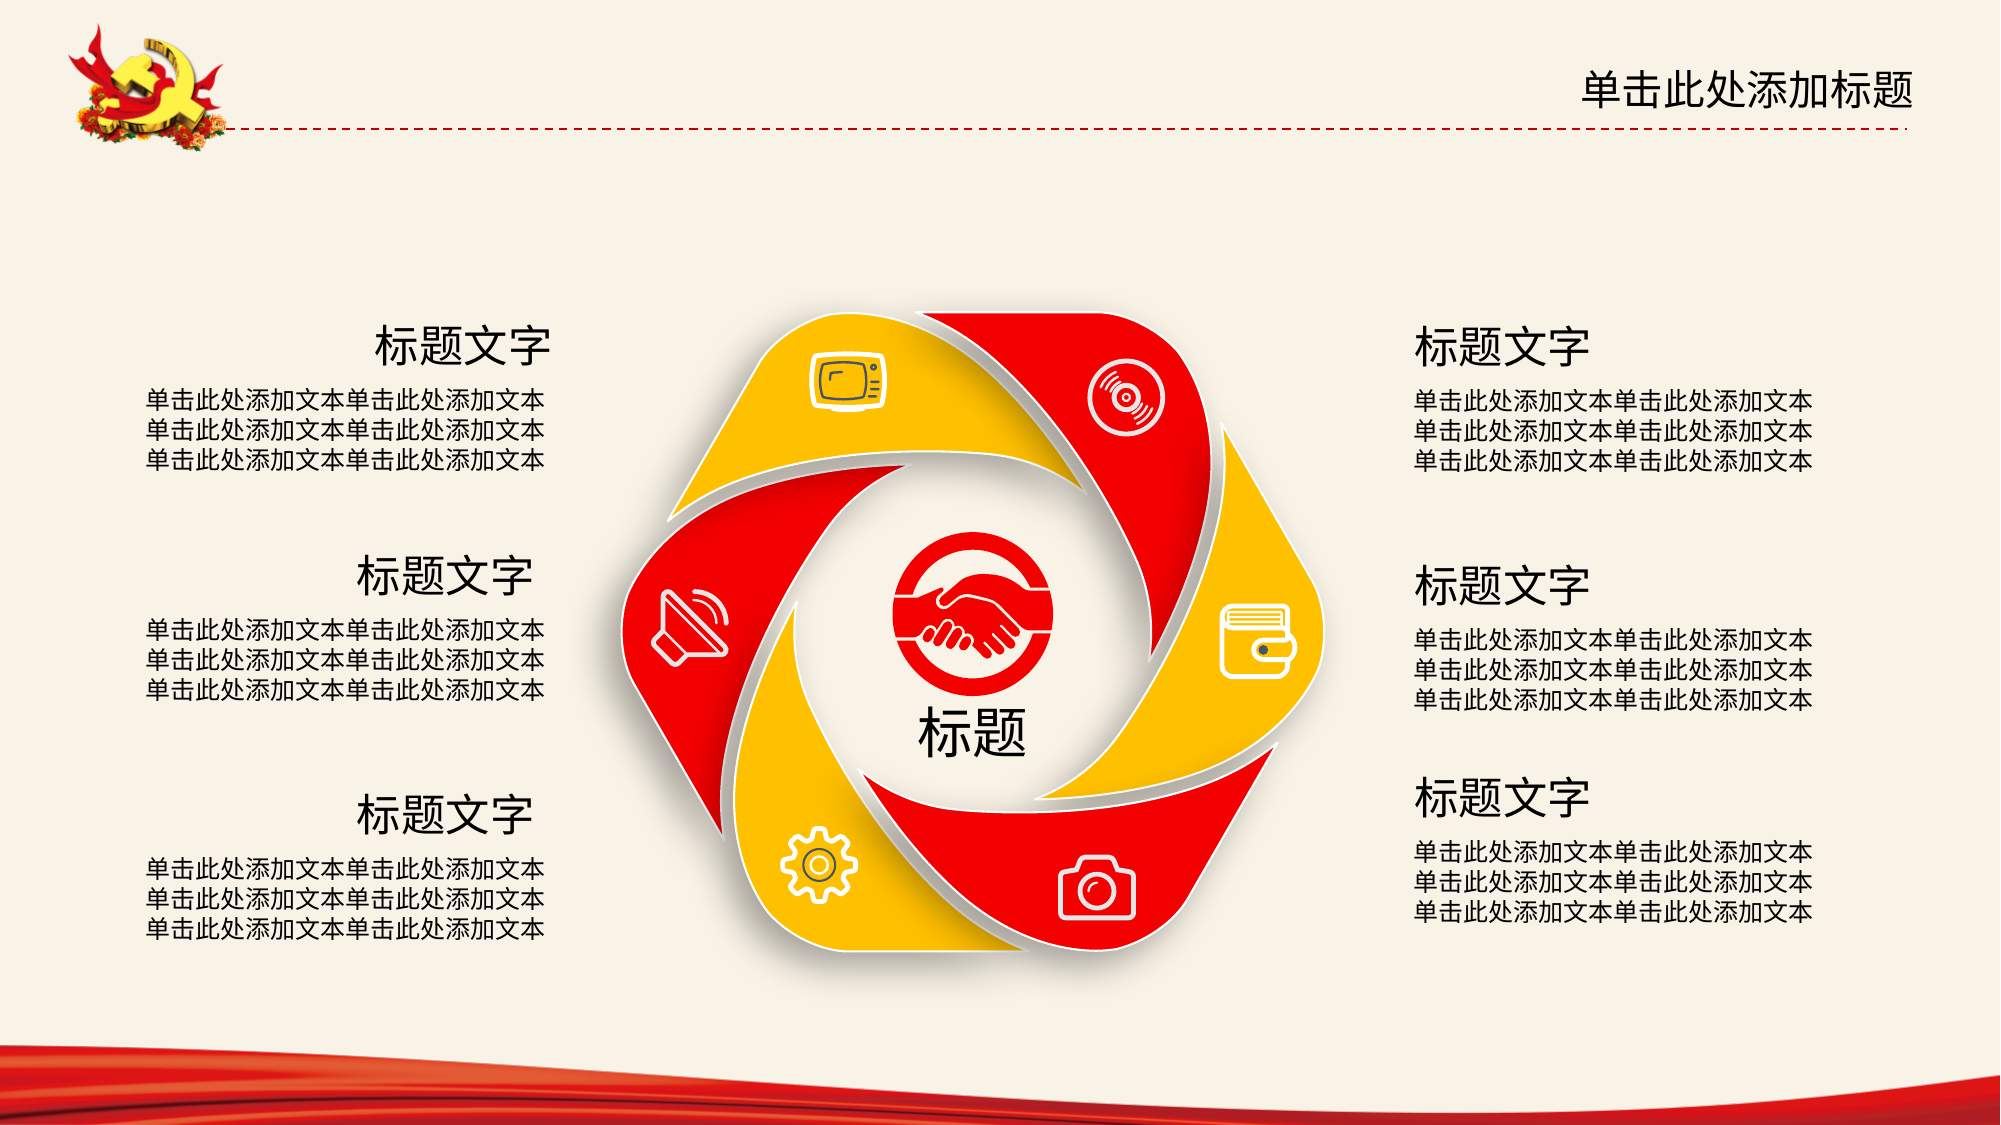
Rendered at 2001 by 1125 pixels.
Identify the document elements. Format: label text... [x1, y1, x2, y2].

picture [68, 23, 227, 152]
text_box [1413, 557, 1835, 725]
picture [0, 997, 2000, 1125]
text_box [145, 318, 567, 485]
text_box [145, 547, 567, 715]
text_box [145, 786, 567, 954]
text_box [1413, 318, 1835, 486]
title 单击此处添加标题 [1565, 52, 1959, 132]
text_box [1413, 769, 1835, 936]
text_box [617, 312, 1328, 952]
